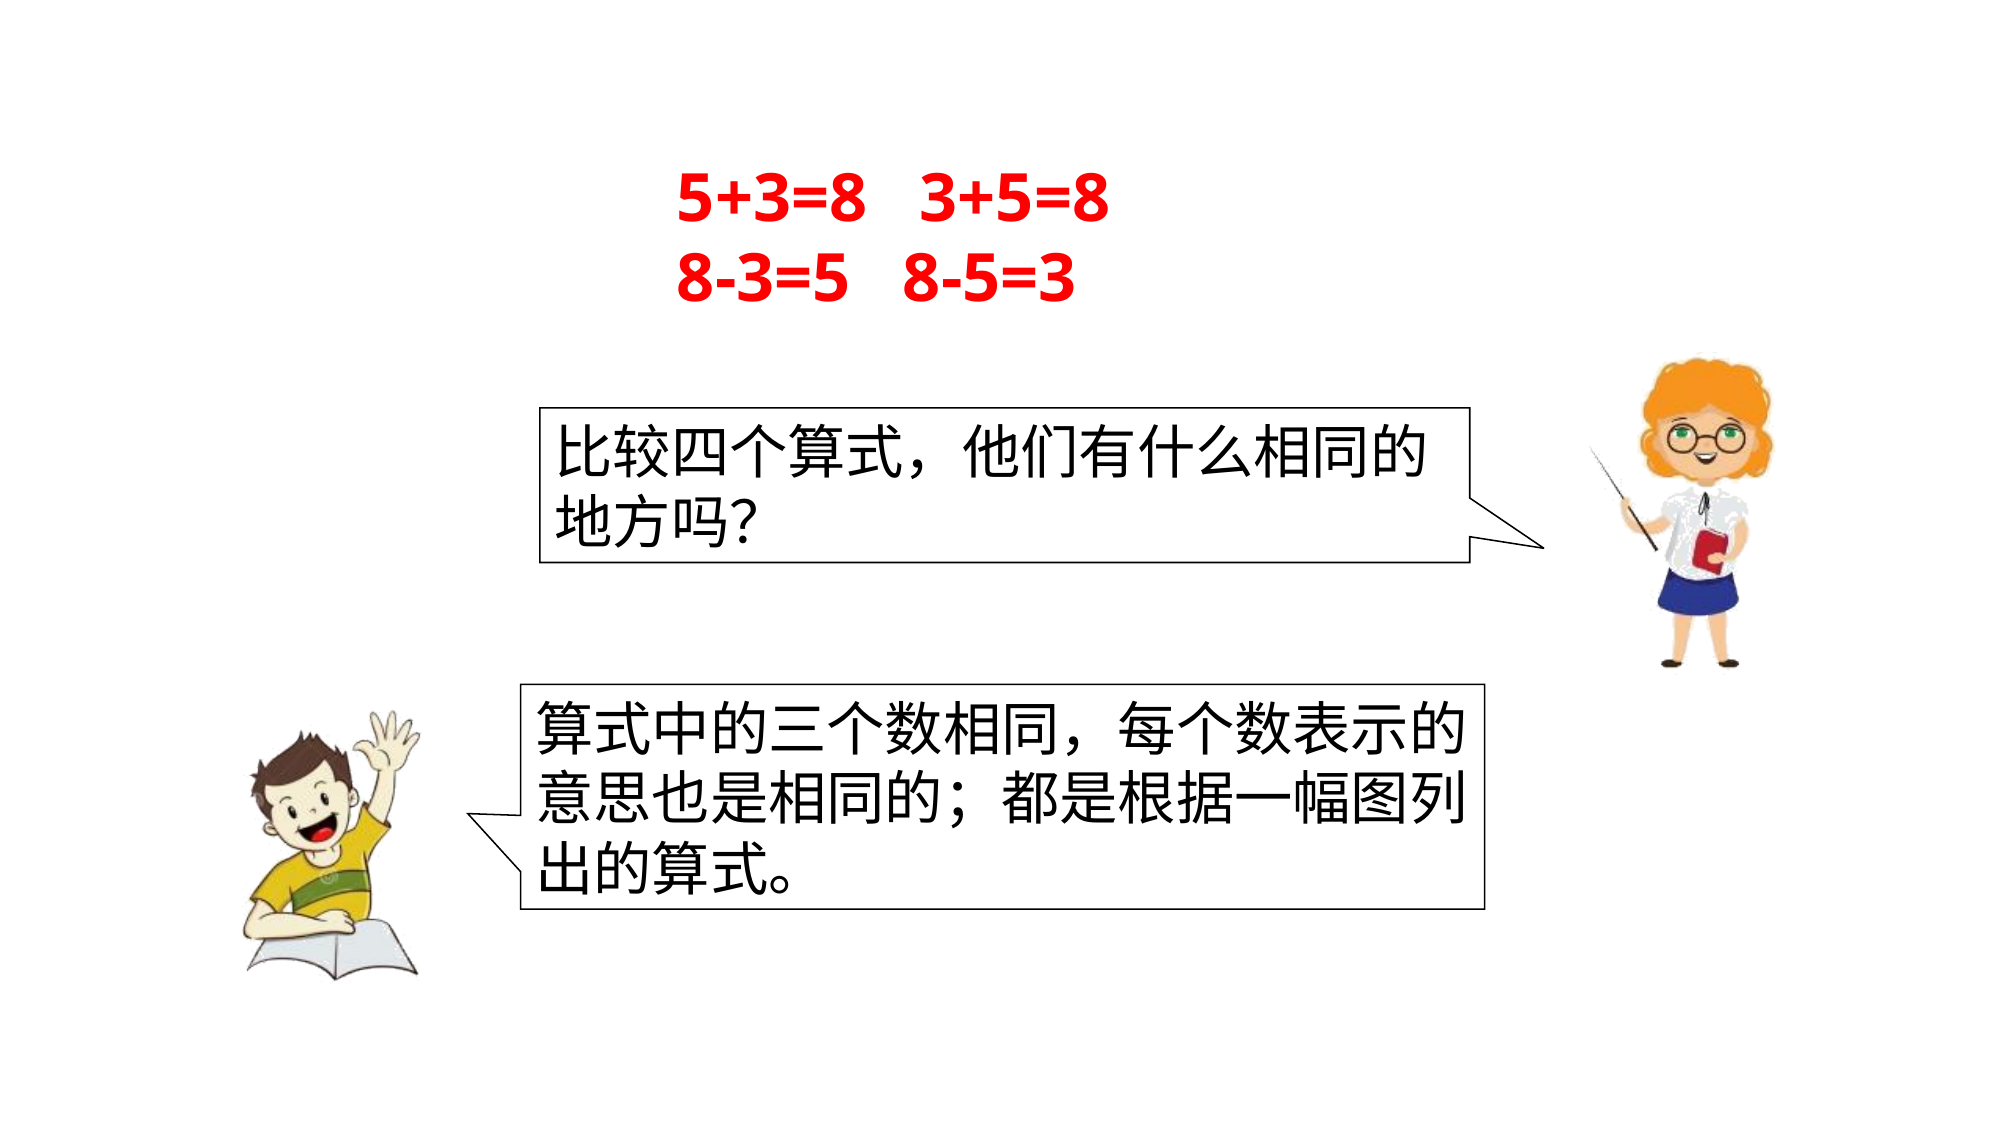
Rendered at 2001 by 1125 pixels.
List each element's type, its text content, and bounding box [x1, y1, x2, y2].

text_box 算式中的三个数相同，每个数表示的意思也是相同的；都是根据一幅图列出的算式。 [467, 684, 1485, 910]
picture [217, 684, 441, 1008]
text_box 5+3=8 3+5=8 8-3=5 8-5=3 [662, 147, 1421, 323]
picture [1511, 352, 1838, 694]
text_box 比较四个算式，他们有什么相同的地方吗？ [539, 407, 1511, 563]
